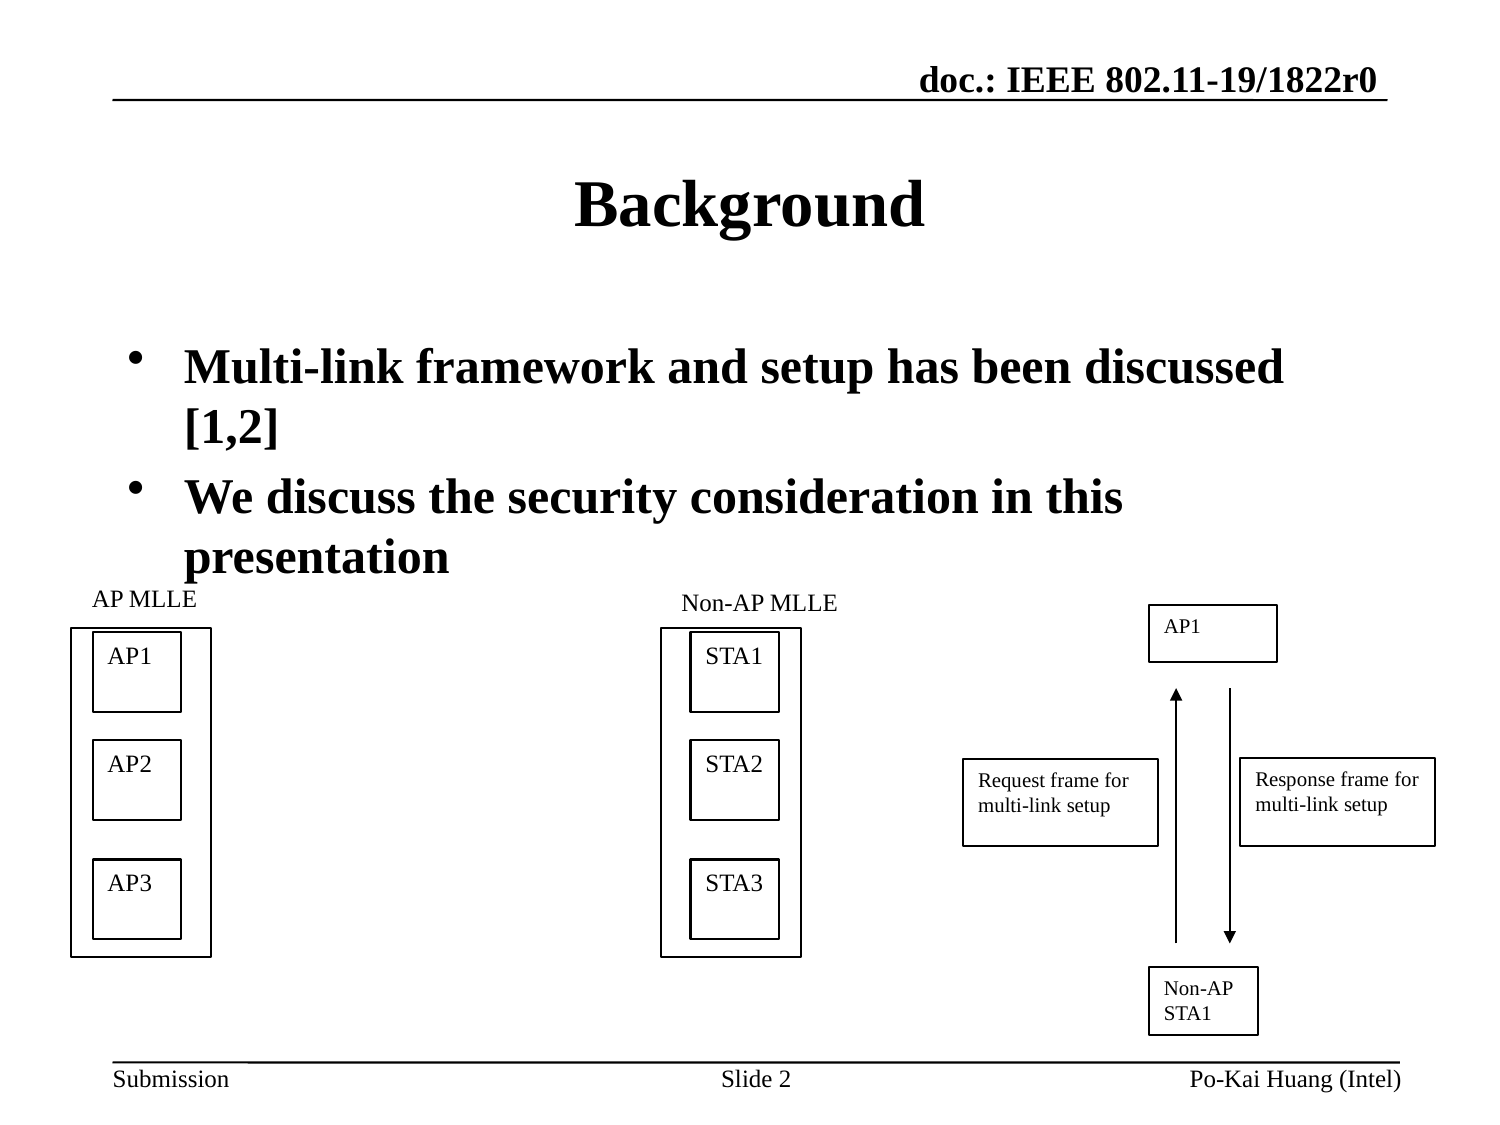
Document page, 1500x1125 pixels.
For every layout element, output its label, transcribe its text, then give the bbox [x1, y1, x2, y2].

slide_number Slide 2 [712, 1061, 800, 1093]
list Multi-link framework and setup has been discussed [1,2] We discuss the security consideration in this presentation [112, 326, 1388, 1002]
title Background [112, 112, 1388, 288]
footer Po-Kai Huang (Intel) [1186, 1061, 1402, 1093]
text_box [71, 574, 893, 957]
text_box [962, 605, 1436, 1036]
